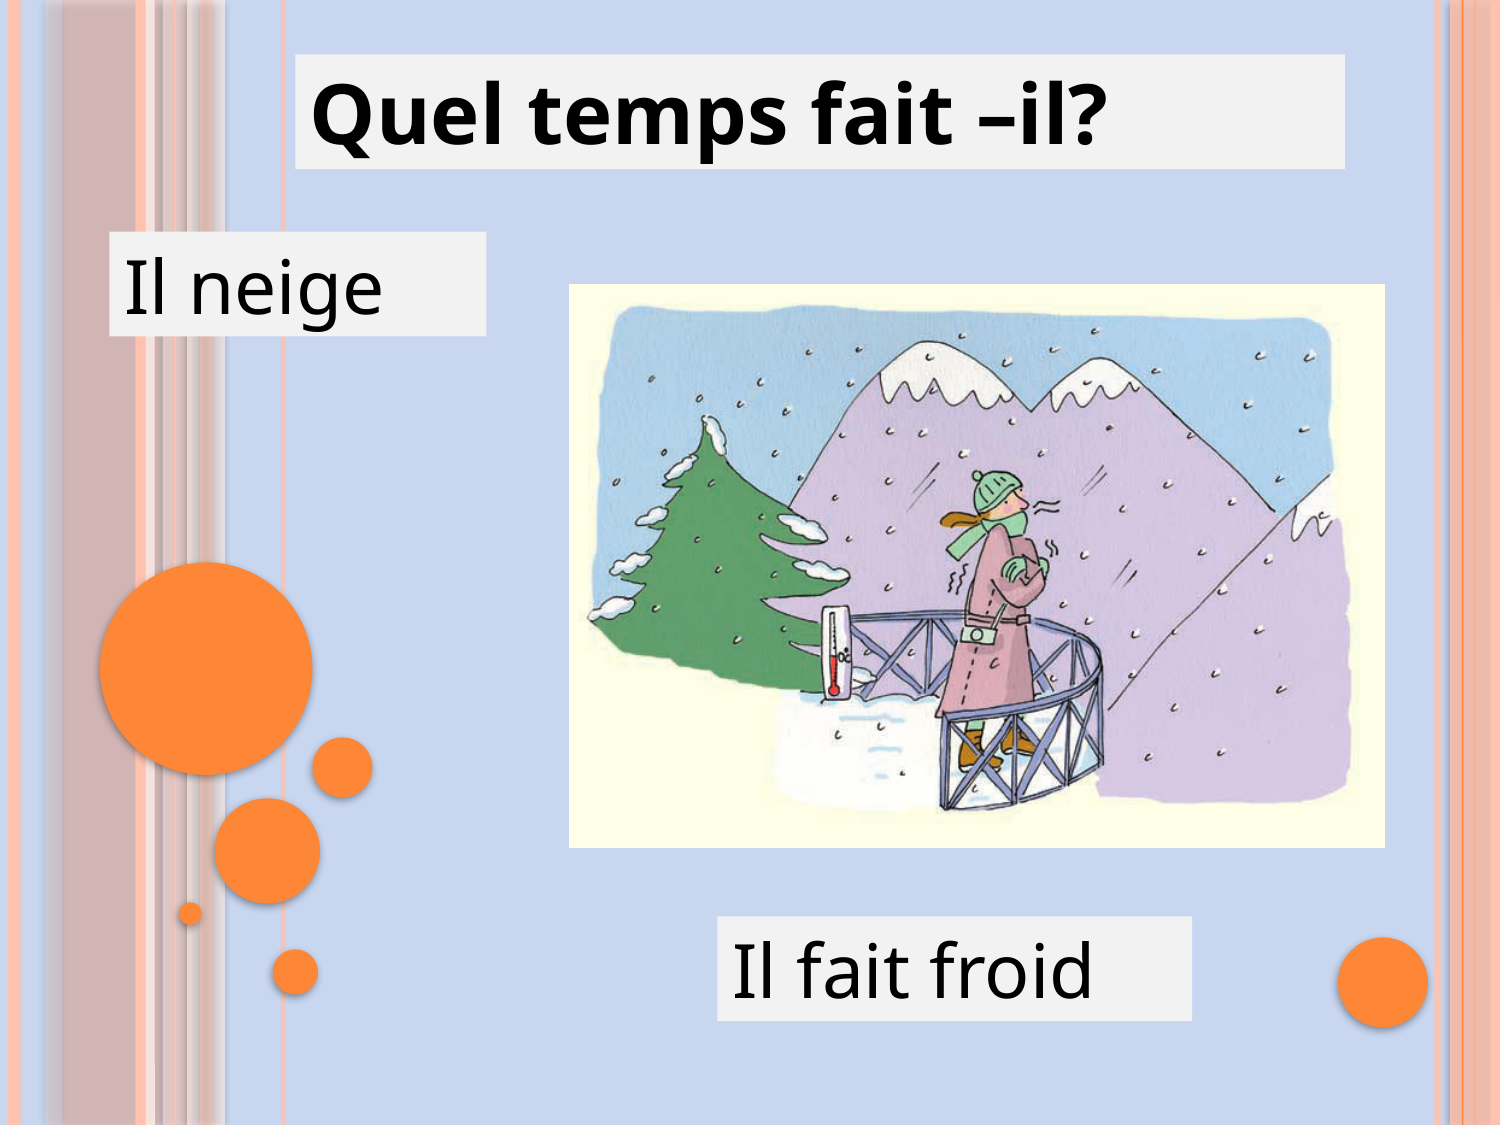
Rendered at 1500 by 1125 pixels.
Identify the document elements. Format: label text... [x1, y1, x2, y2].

text_box Quel temps fait –il? [295, 54, 1345, 170]
text_box Il neige [109, 231, 487, 337]
picture [569, 284, 1385, 849]
text_box Il fait froid [717, 916, 1193, 1022]
